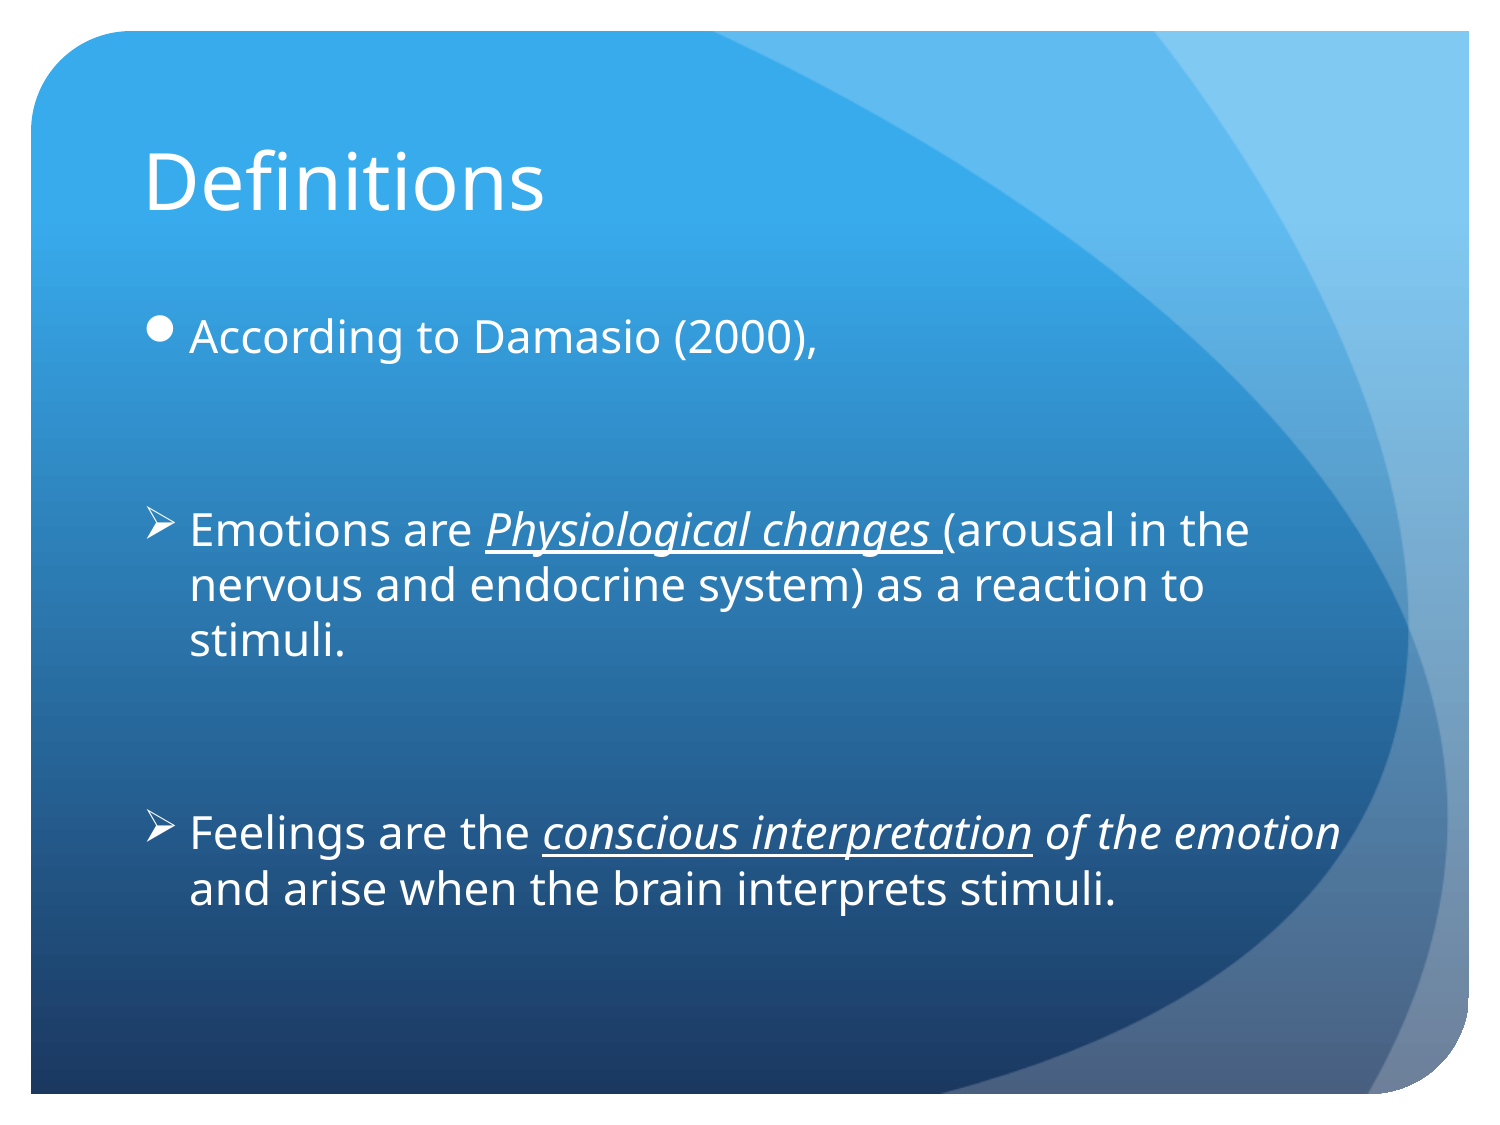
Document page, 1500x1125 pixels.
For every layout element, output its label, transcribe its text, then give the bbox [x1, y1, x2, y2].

title Definitions [127, 62, 1372, 234]
picture [24, 30, 1473, 1094]
list According to Damasio (2000), Emotions are Physiological changes (arousal in the nervous and endocrine system) as a reaction to stimuli. Feelings are the conscious interpretation of the emotion and arise when the brain interprets stimuli. [127, 299, 1372, 991]
